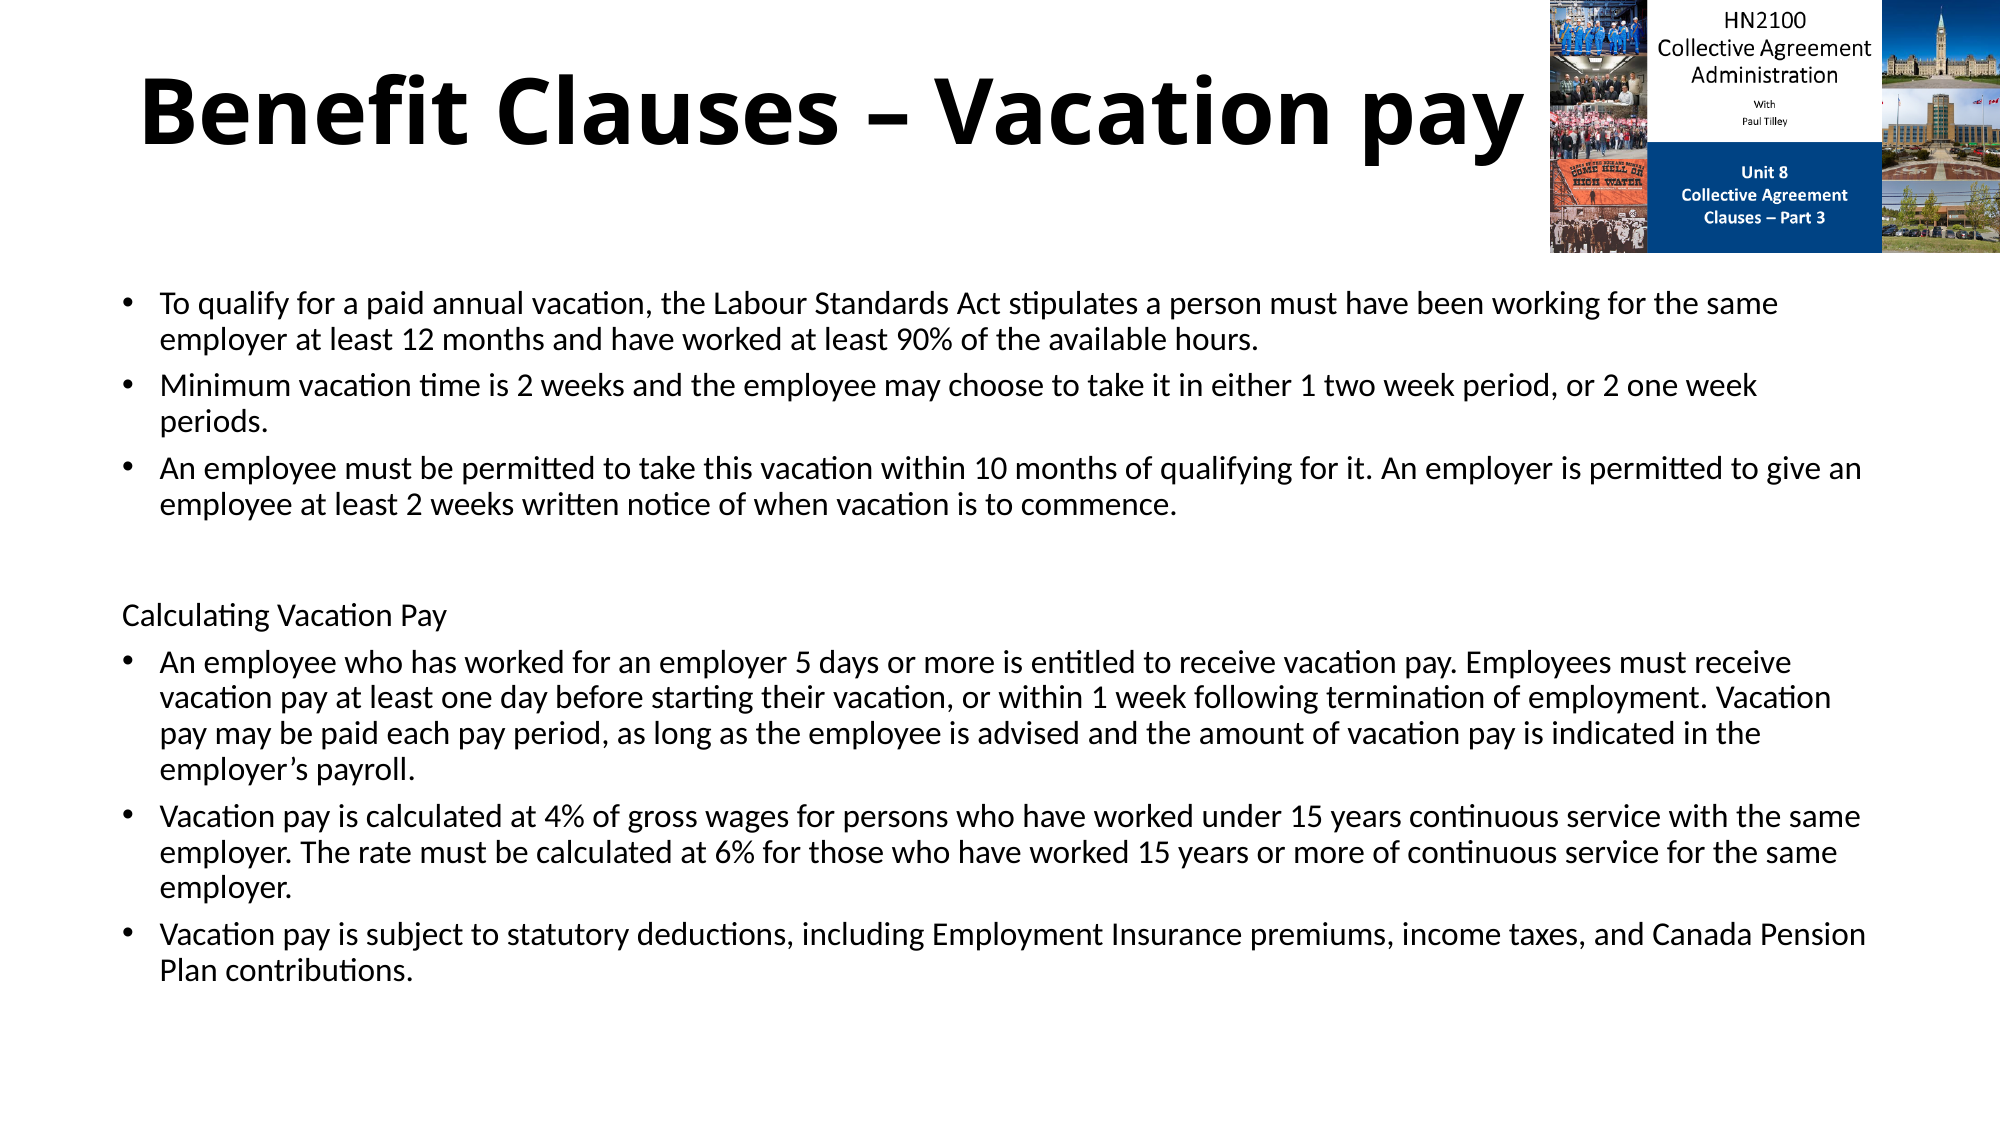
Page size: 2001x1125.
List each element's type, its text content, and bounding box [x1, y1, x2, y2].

list To qualify for a paid annual vacation, the Labour Standards Act stipulates a person must have been working for the same employer at least 12 months and have worked at least 90% of the available hours. Minimum vacation time is 2 weeks and the employee may choose to take it in either 1 two week period, or 2 one week periods. An employee must be permitted to take this vacation within 10 months of qualifying for it. An employer is permitted to give an employee at least 2 weeks written notice of when vacation is to commence. Calculating Vacation Pay An employee who has worked for an employer 5 days or more is entitled to receive vacation pay. Employees must receive vacation pay at least one day before starting their vacation, or within 1 week following termination of employment. Vacation pay may be paid each pay period, as long as the employee is advised and the amount of vacation pay is indicated in the employer’s payroll. Vacation pay is calculated at 4% of gross wages for persons who have worked under 15 years continuous service with the same employer. The rate must be calculated at 6% for those who have worked 15 years or more of continuous service for the same employer. Vacation pay is subject to statutory deductions, including Employment Insurance premiums, income taxes, and Canada Pension Plan contributions. [32, 278, 1886, 1096]
picture [1550, 0, 2000, 253]
title Benefit Clauses – Vacation pay [122, 6, 1550, 224]
